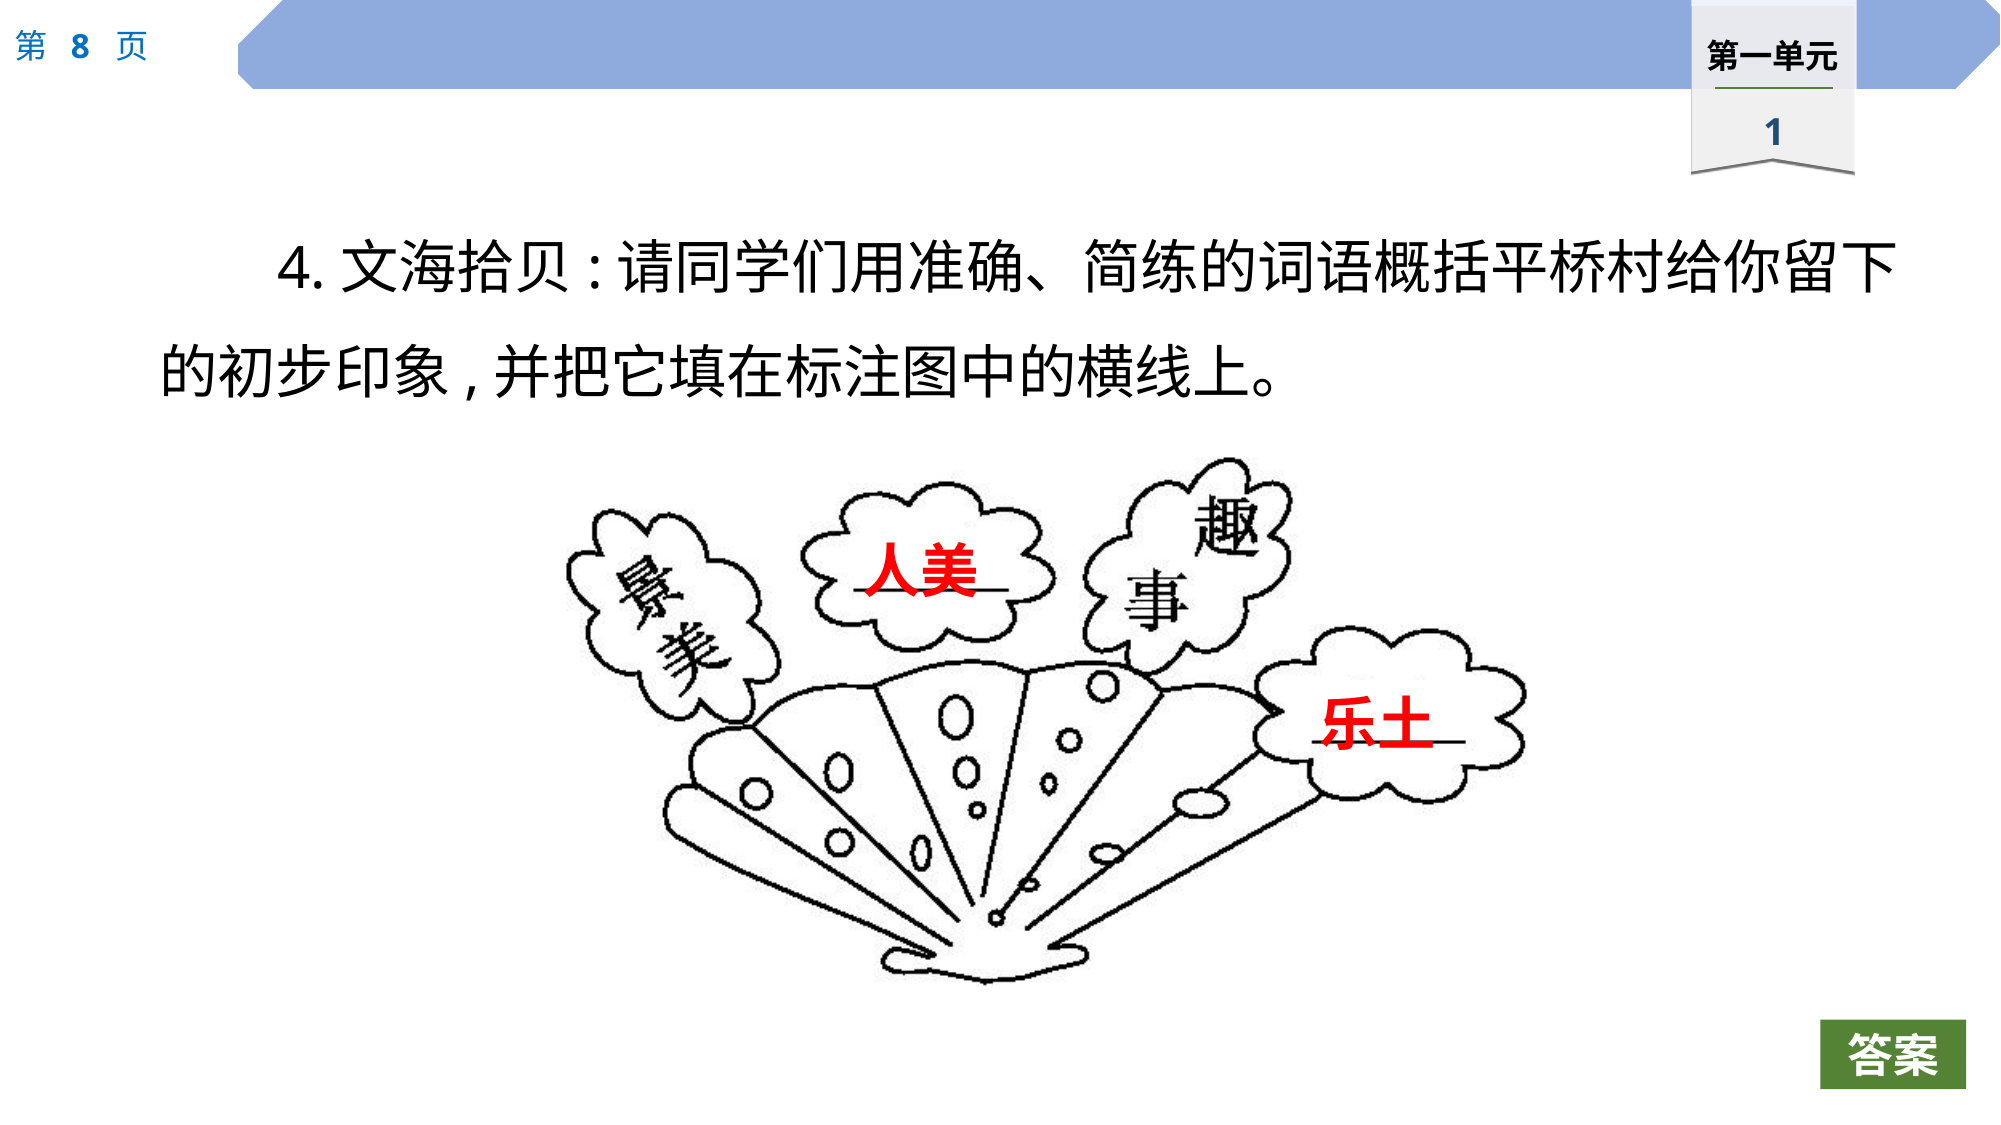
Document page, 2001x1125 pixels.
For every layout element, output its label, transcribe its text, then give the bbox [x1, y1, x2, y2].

text_box 答案 [1820, 1019, 1967, 1090]
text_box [554, 445, 1551, 987]
list 4.文海拾贝:请同学们用准确、简练的词语概括平桥村给你留下的初步印象,并把它填在标注图中的横线上。 [144, 187, 1926, 1043]
